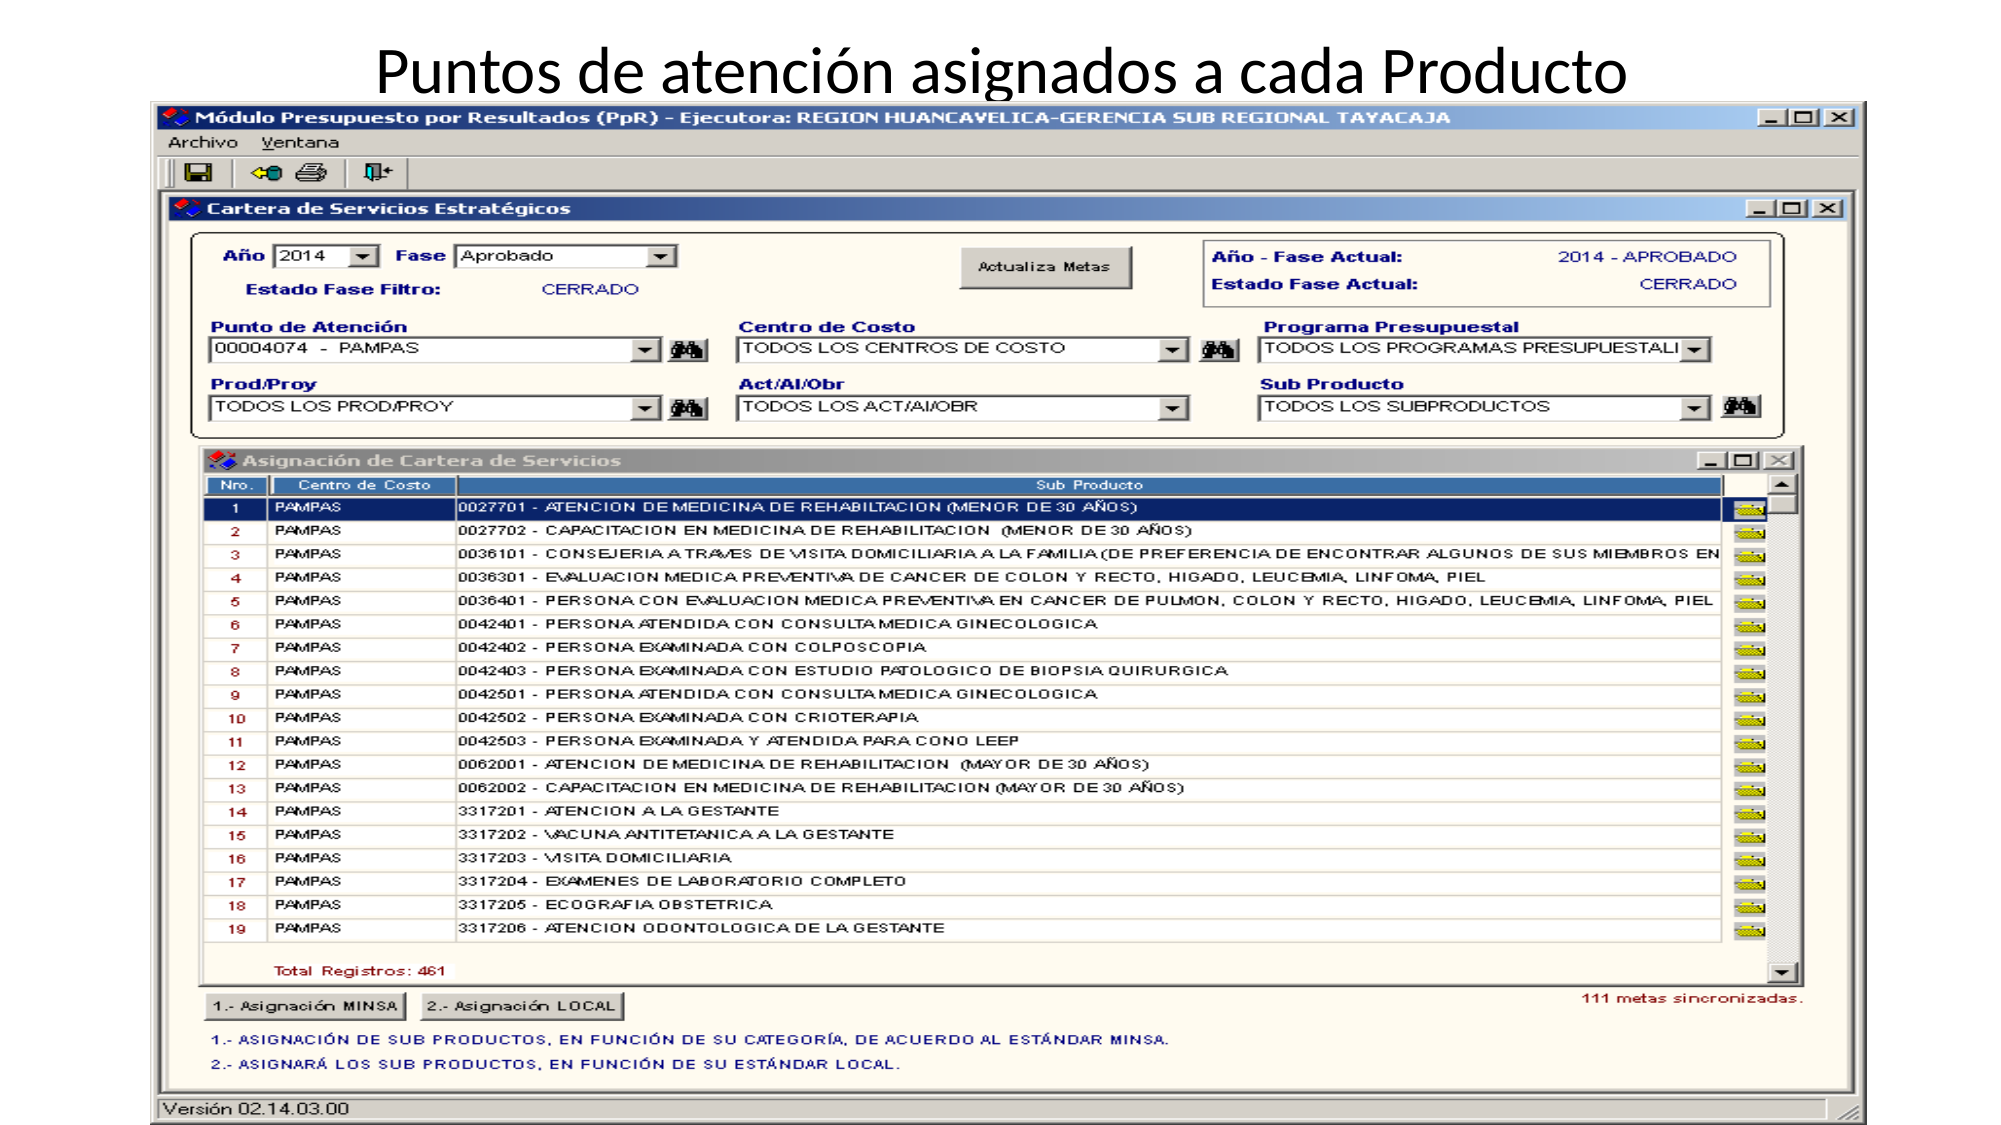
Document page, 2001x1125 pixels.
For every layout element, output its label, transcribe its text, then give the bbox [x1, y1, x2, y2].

picture [149, 101, 1867, 1125]
title Puntos de atención asignados a cada Producto [102, 0, 1903, 133]
